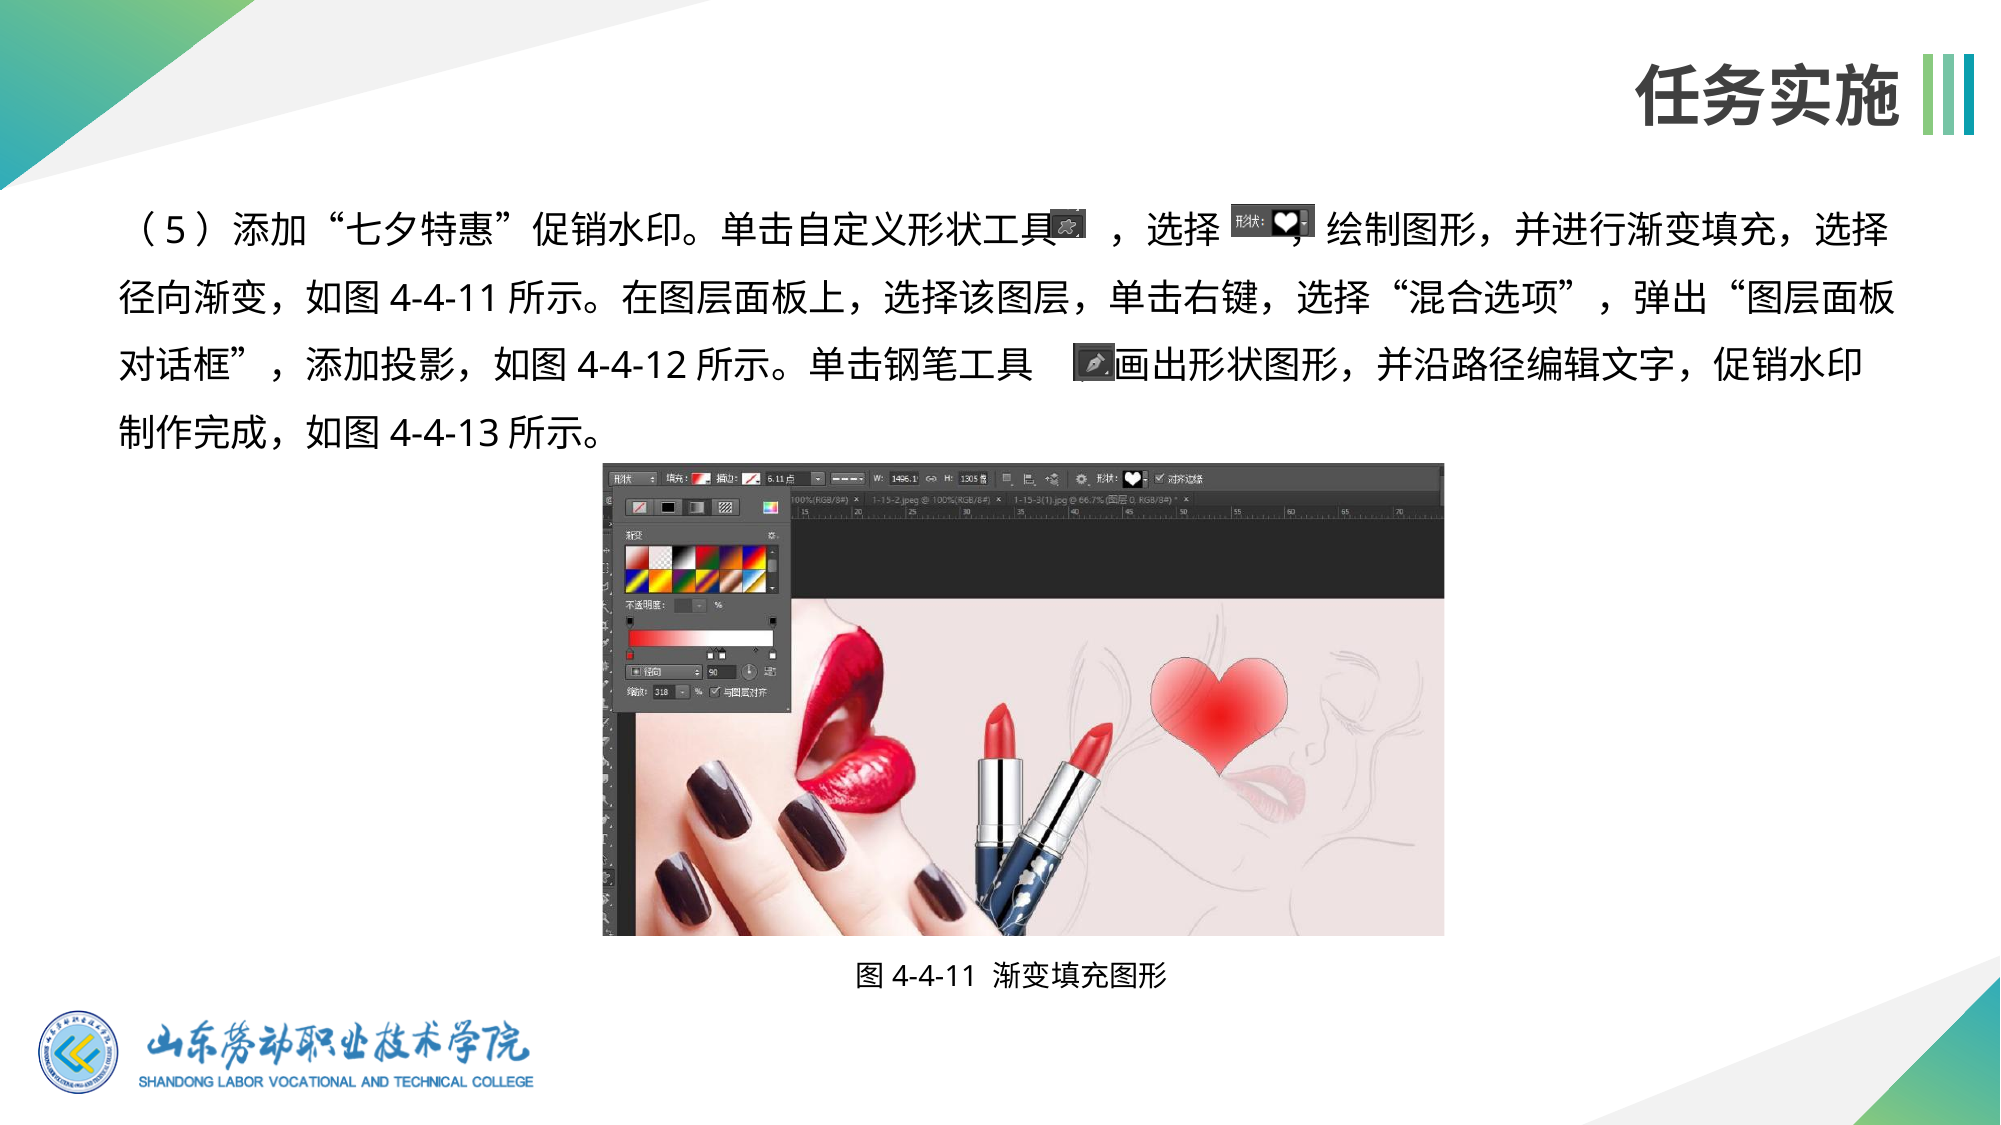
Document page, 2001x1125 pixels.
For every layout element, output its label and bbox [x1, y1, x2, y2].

picture [602, 463, 1445, 936]
picture [1050, 209, 1086, 238]
picture [38, 1010, 550, 1094]
text_box [0, 0, 2000, 1125]
picture [1072, 343, 1115, 381]
picture [1231, 204, 1315, 237]
text_box [1928, 54, 1969, 136]
